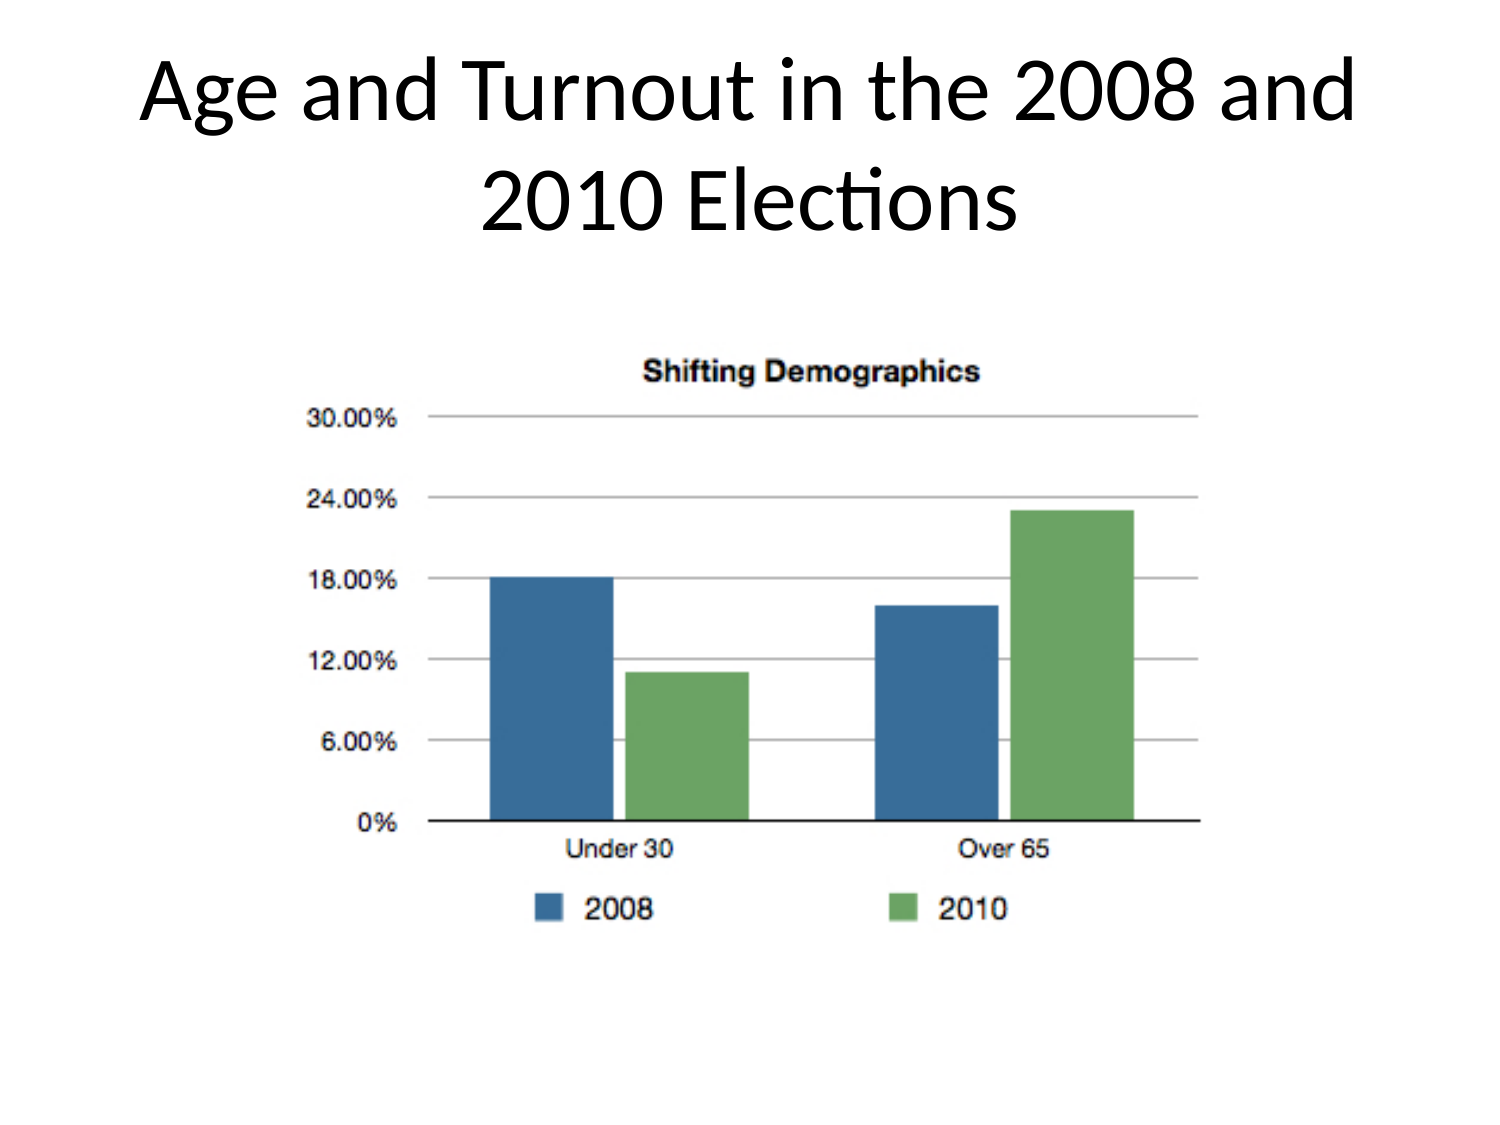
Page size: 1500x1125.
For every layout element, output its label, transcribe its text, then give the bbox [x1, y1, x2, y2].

picture [278, 341, 1226, 963]
title Age and Turnout in the 2008 and 2010 Elections [74, 44, 1426, 233]
